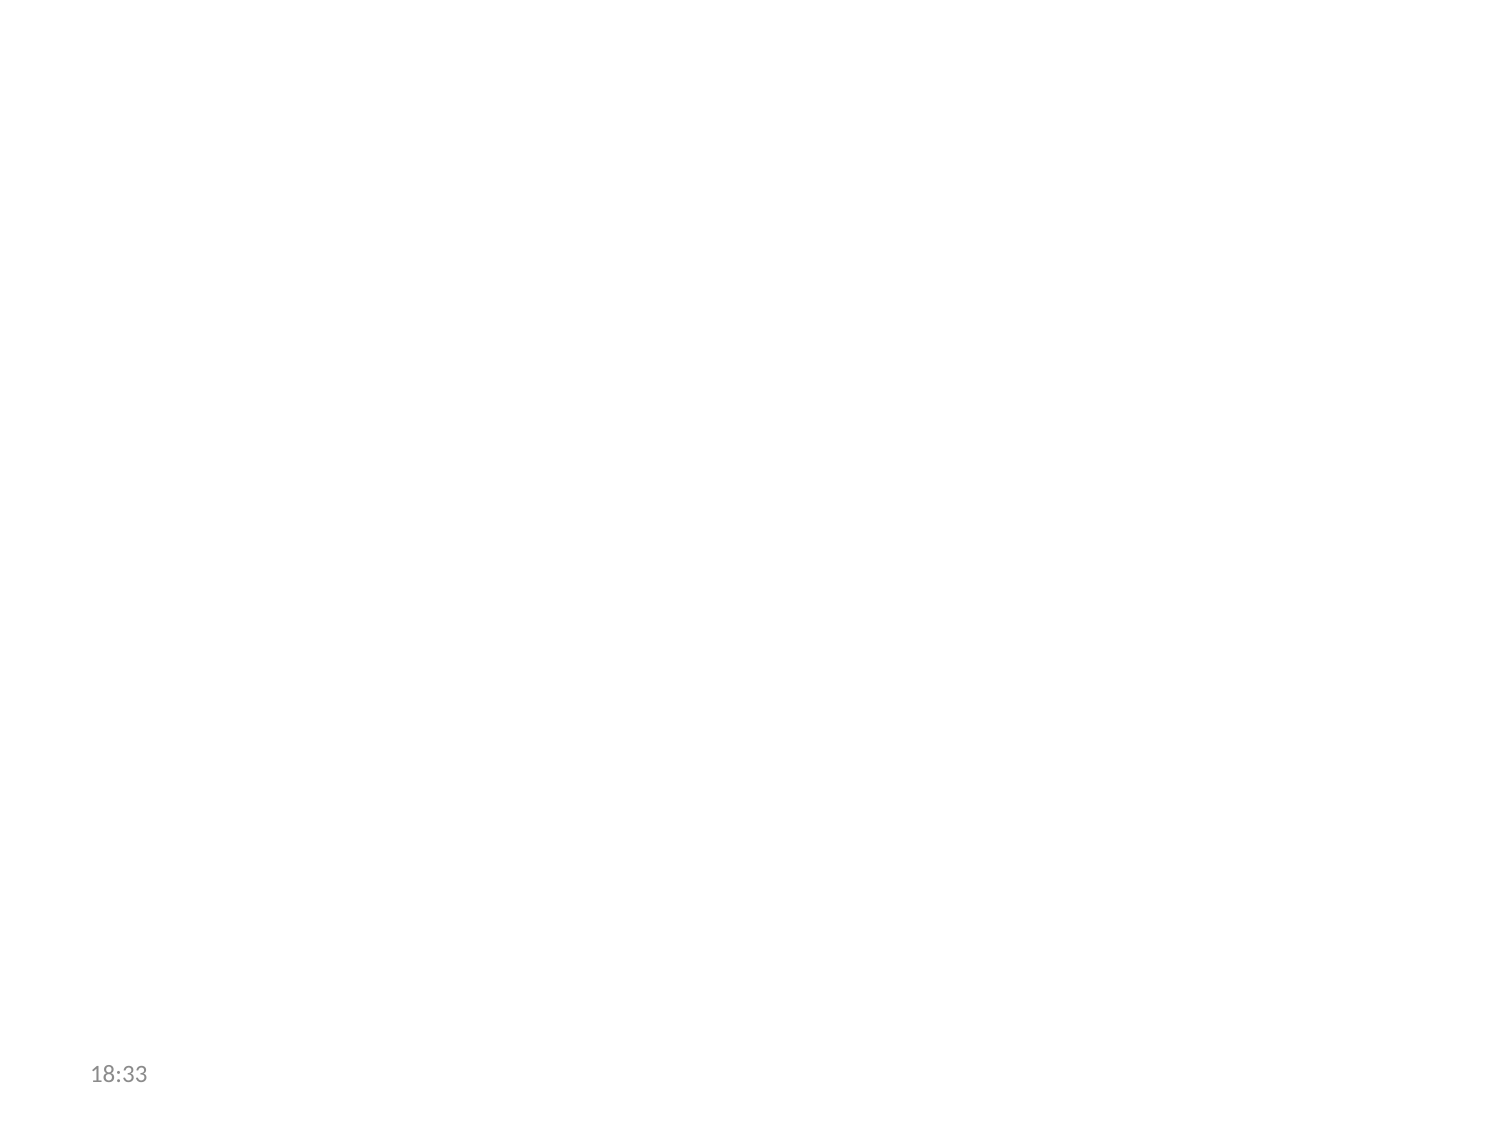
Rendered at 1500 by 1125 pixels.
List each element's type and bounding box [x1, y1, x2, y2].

slide_number [75, 1042, 425, 1103]
